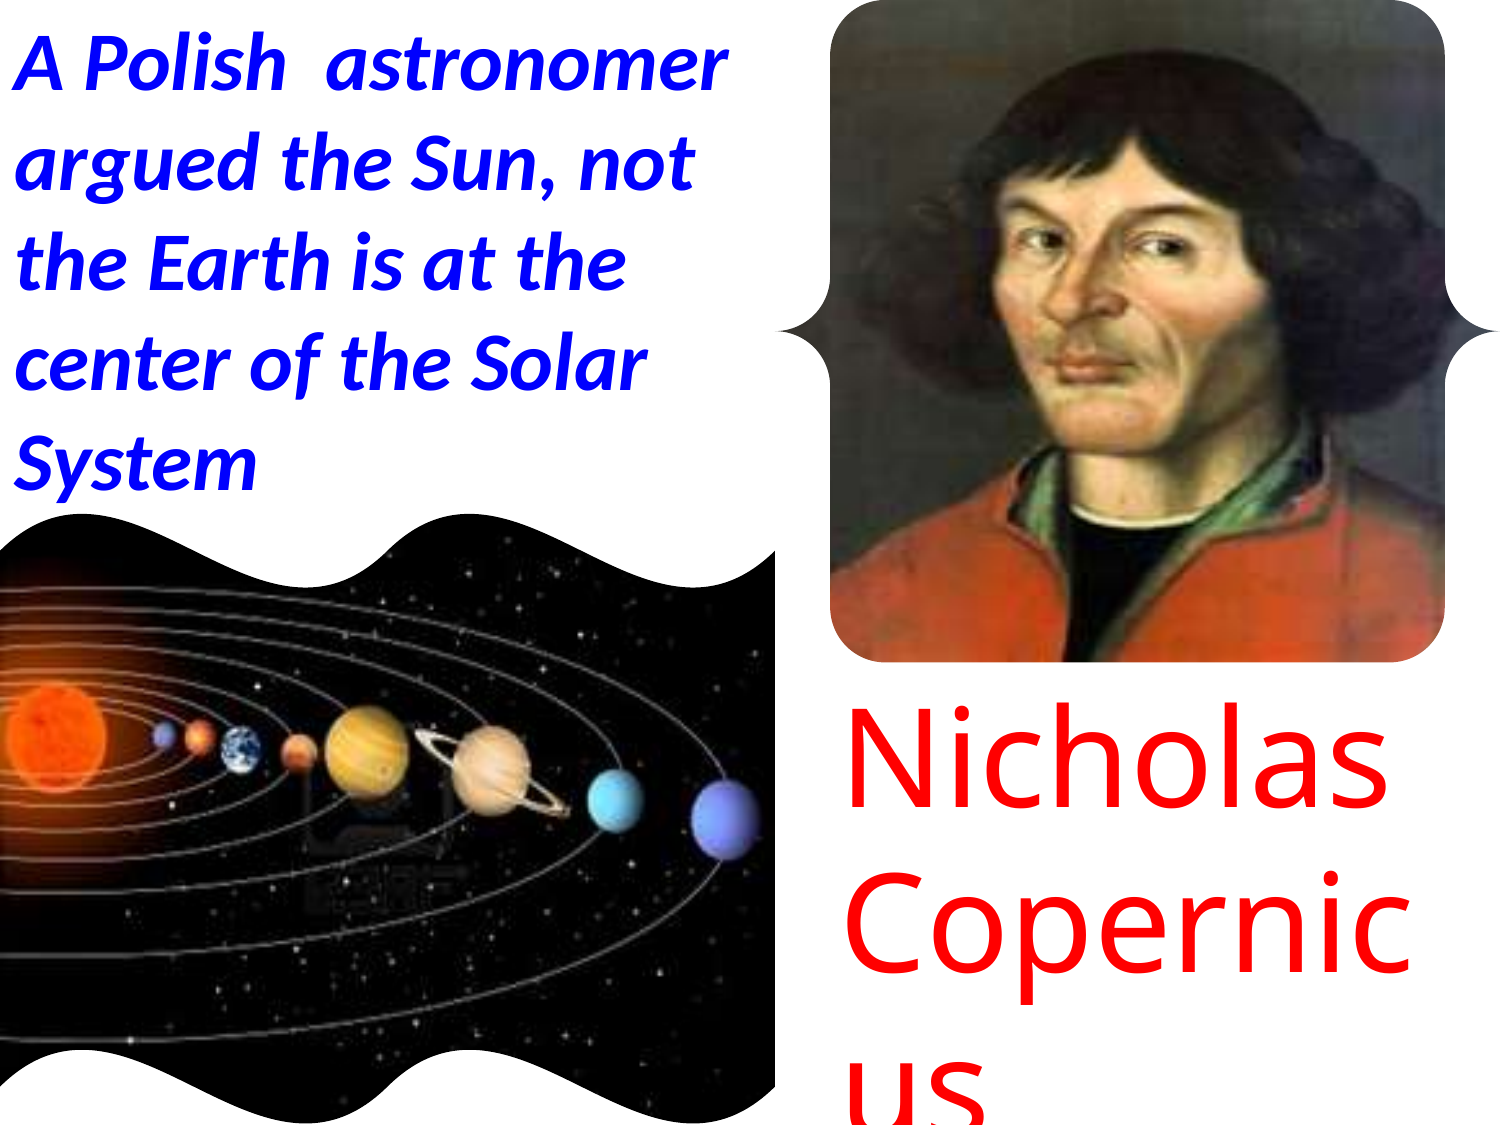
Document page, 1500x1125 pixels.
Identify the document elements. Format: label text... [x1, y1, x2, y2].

text_box Nicholas Copernicus [824, 670, 1500, 1125]
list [774, 0, 1500, 663]
picture [0, 512, 776, 1125]
text_box A Polish astronomer argued the Sun, not the Earth is at the center of the Solar System [0, 0, 750, 510]
